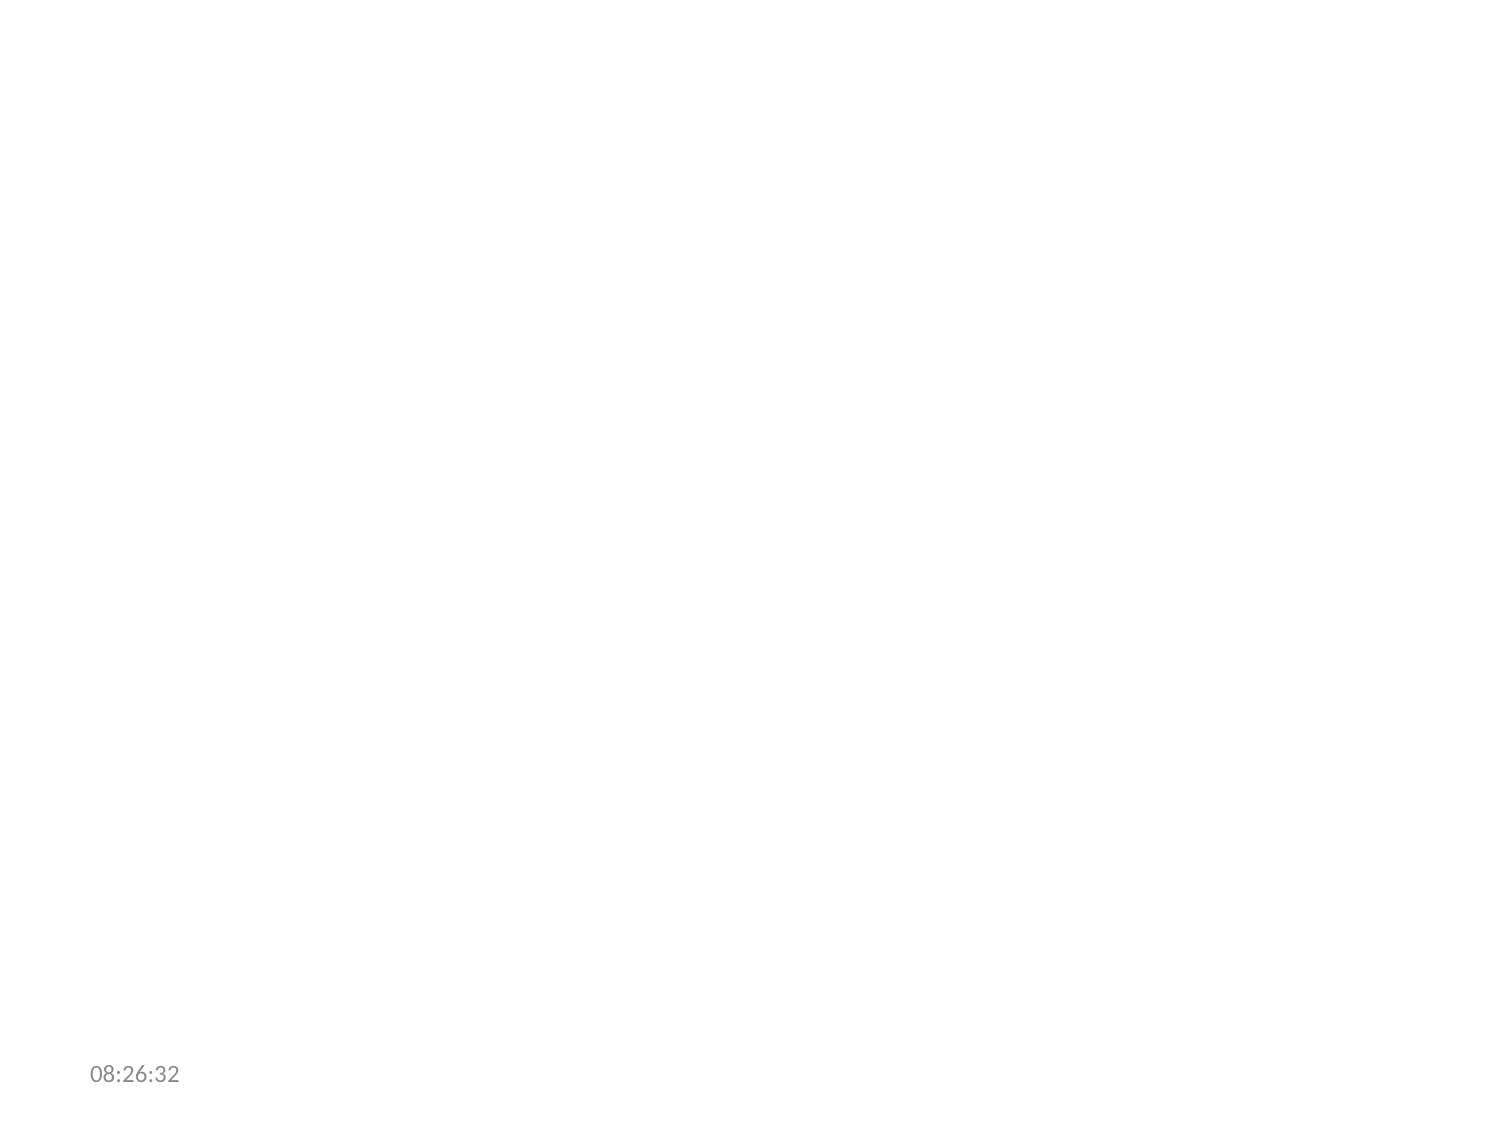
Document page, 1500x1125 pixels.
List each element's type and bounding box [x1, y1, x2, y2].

slide_number [75, 1042, 425, 1103]
